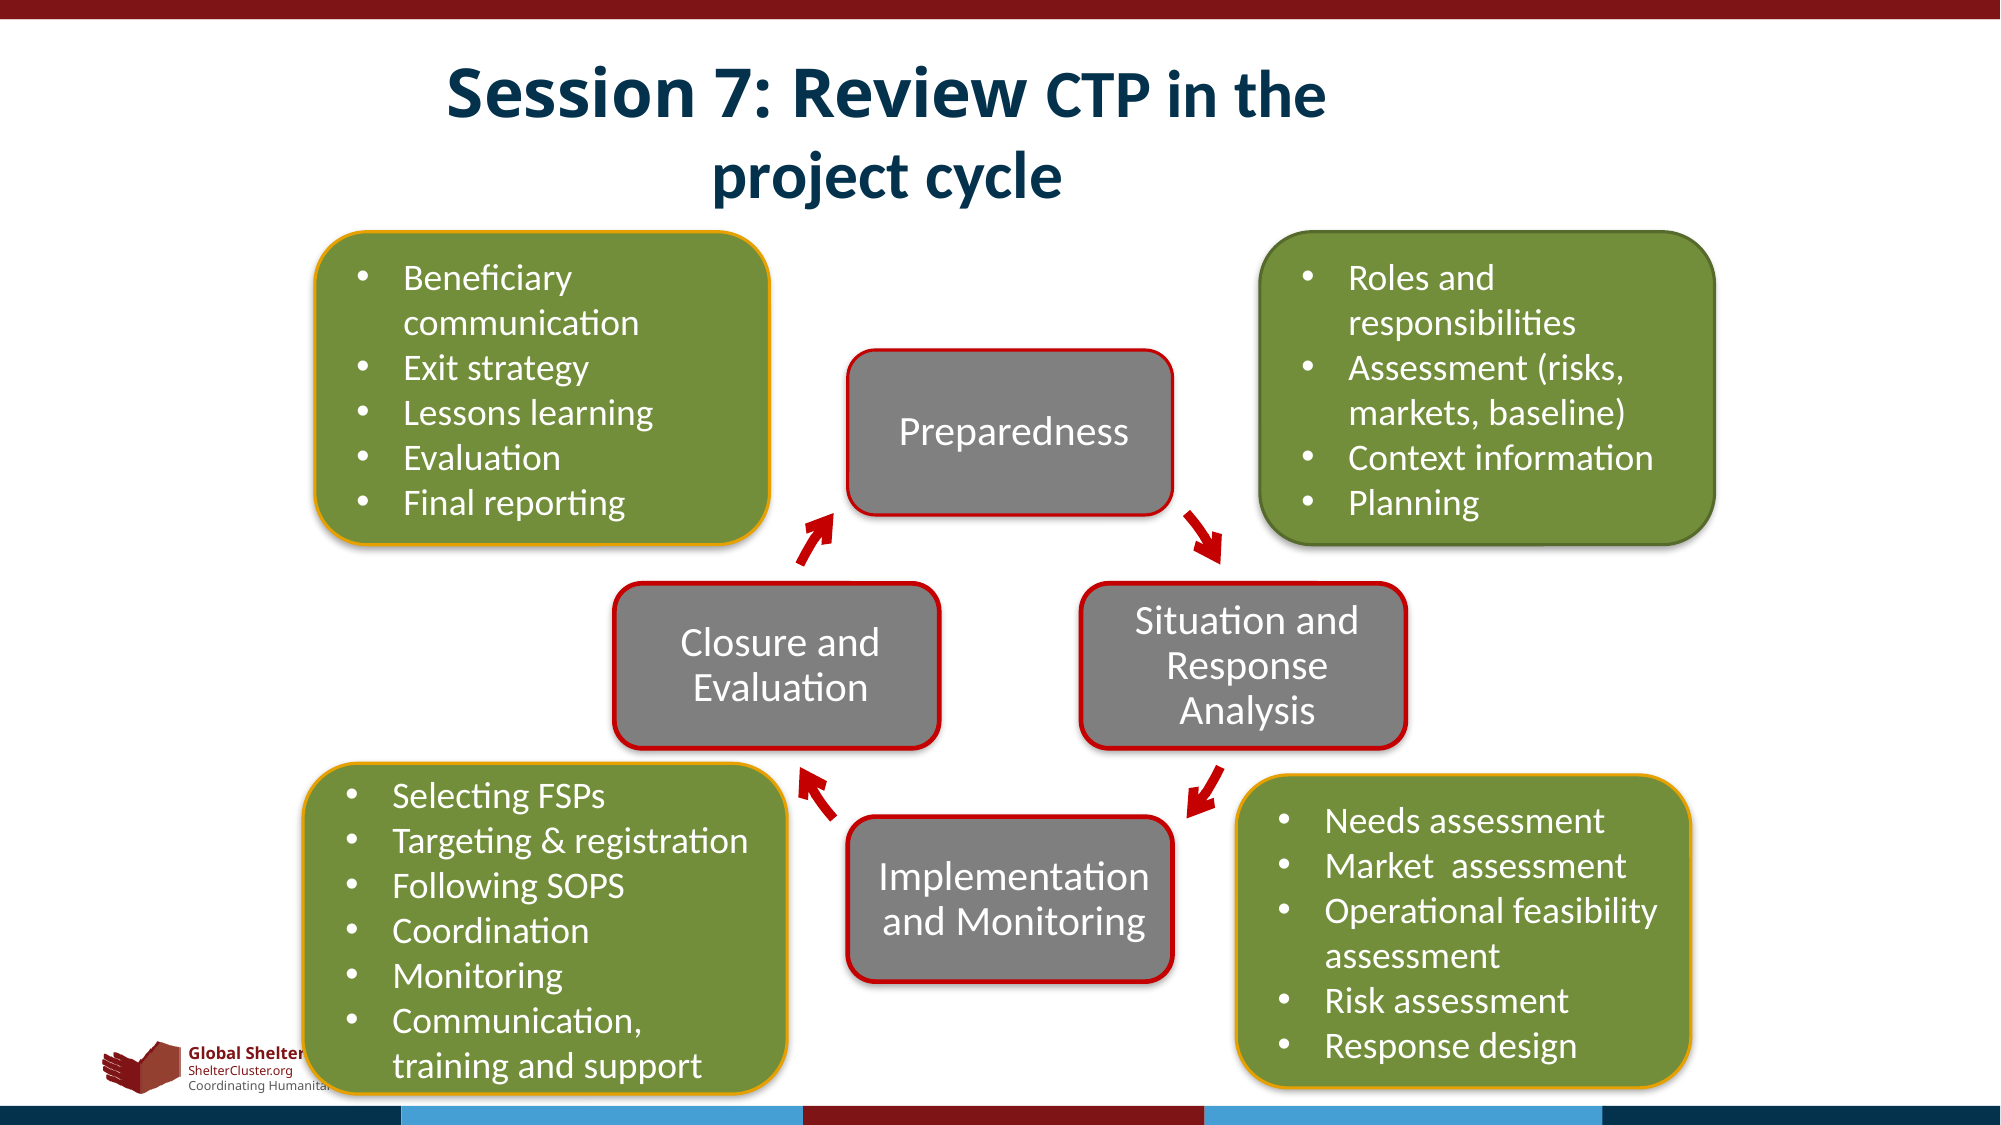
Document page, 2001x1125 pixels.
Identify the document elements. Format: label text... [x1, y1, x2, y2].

title Session 7: Review CTP in the project cycle [338, 42, 1437, 220]
picture [102, 1041, 181, 1094]
text_box Beneficiary communication Exit strategy Lessons learning Evaluation Final reporting [314, 230, 771, 534]
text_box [338, 361, 1683, 971]
text_box Selecting FSPs Targeting & registration Following SOPS Coordination Monitoring Communication, training and support [302, 768, 788, 1095]
text_box Roles and responsibilities Assessment (risks, markets, baseline) Context information Planning [1259, 230, 1716, 540]
text_box Needs assessment Market assessment Operational feasibility assessment Risk assessment Response design [1235, 805, 1692, 1089]
